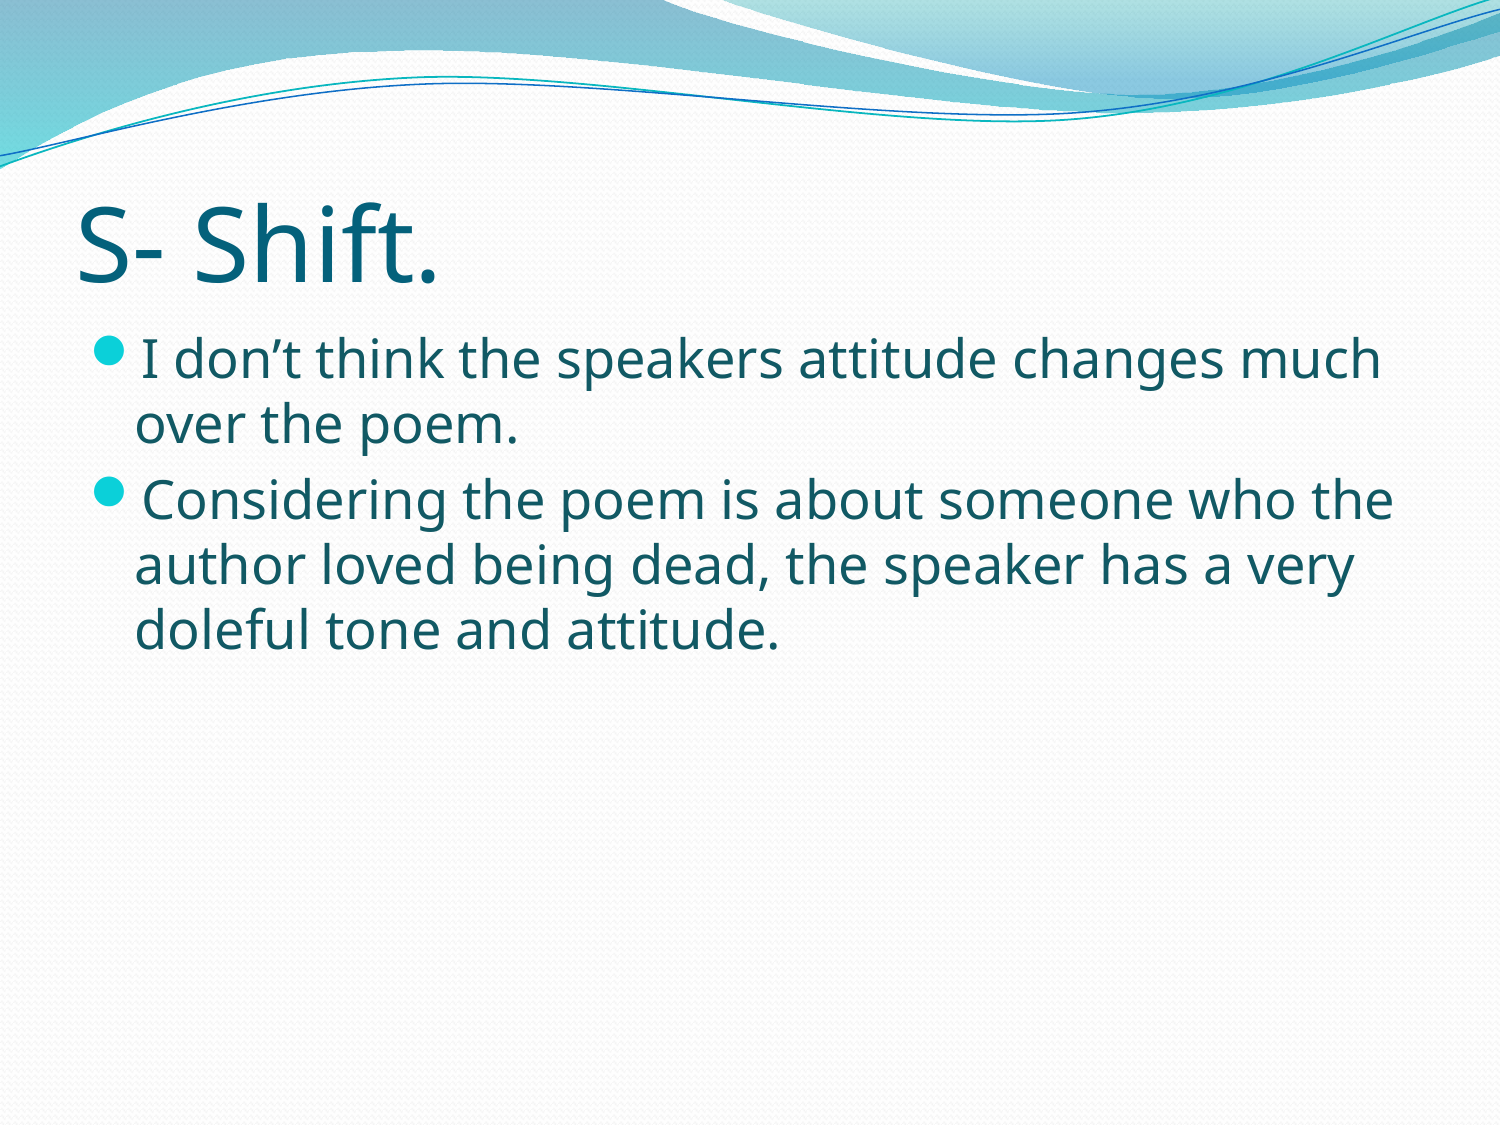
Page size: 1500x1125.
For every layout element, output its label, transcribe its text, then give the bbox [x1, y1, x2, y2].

list I don’t think the speakers attitude changes much over the poem. Considering the poem is about someone who the author loved being dead, the speaker has a very doleful tone and attitude. [75, 317, 1425, 1038]
title S- Shift. [75, 115, 1425, 303]
